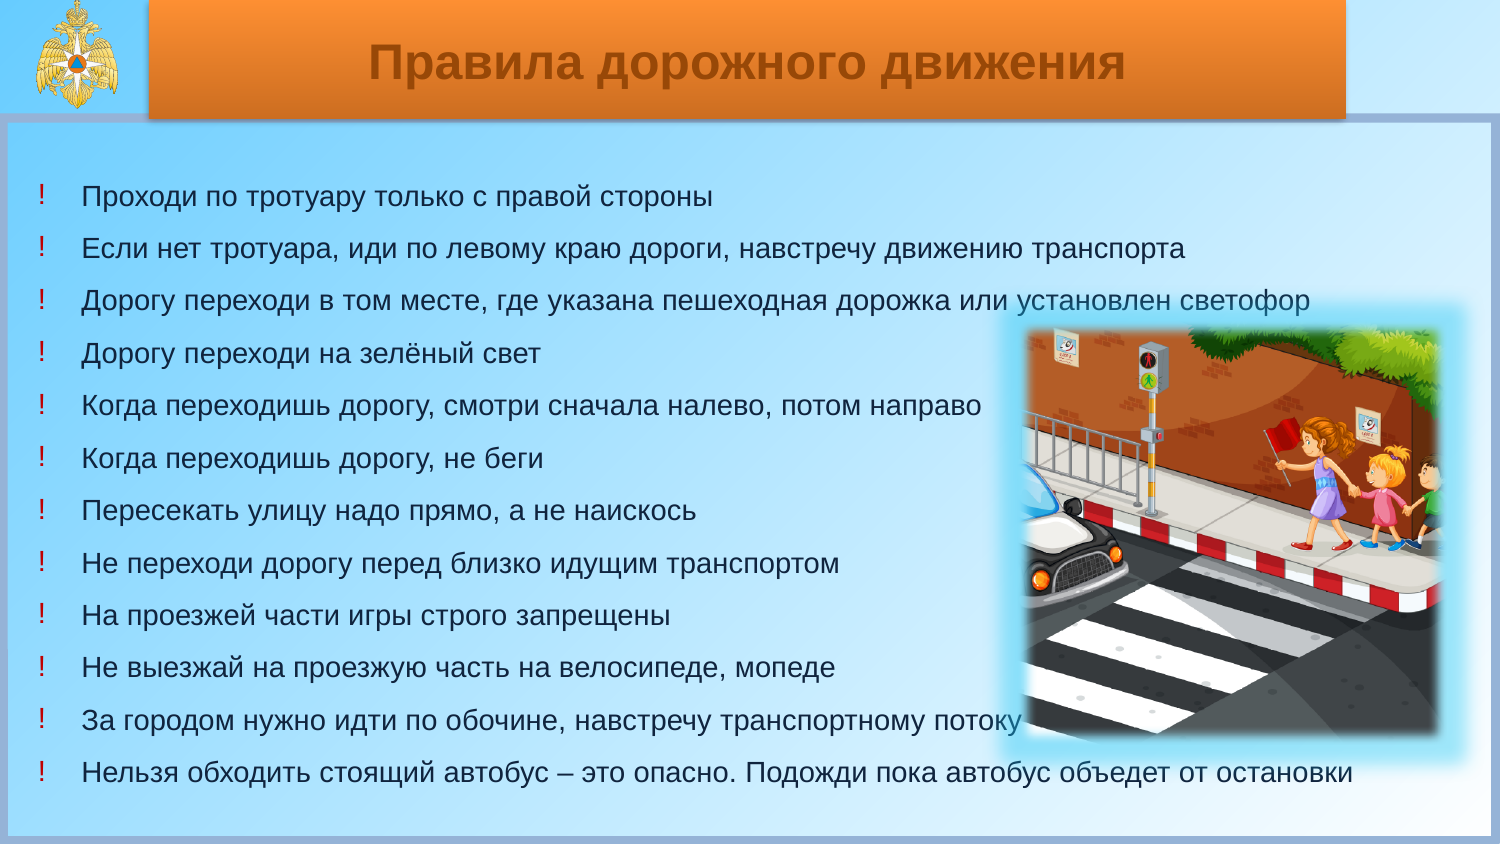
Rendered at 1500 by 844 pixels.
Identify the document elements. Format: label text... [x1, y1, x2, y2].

text_box Правила дорожного движения [148, 0, 1346, 119]
picture [1017, 320, 1448, 746]
text_box Проходи по тротуару только с правой стороны Если нет тротуара, иди по левому краю дороги, навстречу движению транспорта Дорогу переходи в том месте, где указана пешеходная дорожка или установлен светофор Дорогу переходи на зелёный свет Когда переходишь дорогу, смотри сначала налево, потом направо Когда переходишь дорогу, не беги Пересекать улицу надо прямо, а не наискось Не переходи дорогу перед близко идущим транспортом На проезжей части игры строго запрещены Не выезжай на проезжую часть на велосипеде, мопеде За городом нужно идти по обочине, навстречу транспортному потоку Нельзя обходить стоящий автобус – это опасно. Подожди пока автобус объедет от остановки [23, 152, 1427, 844]
text_box [991, 294, 1427, 774]
picture [36, 0, 118, 109]
